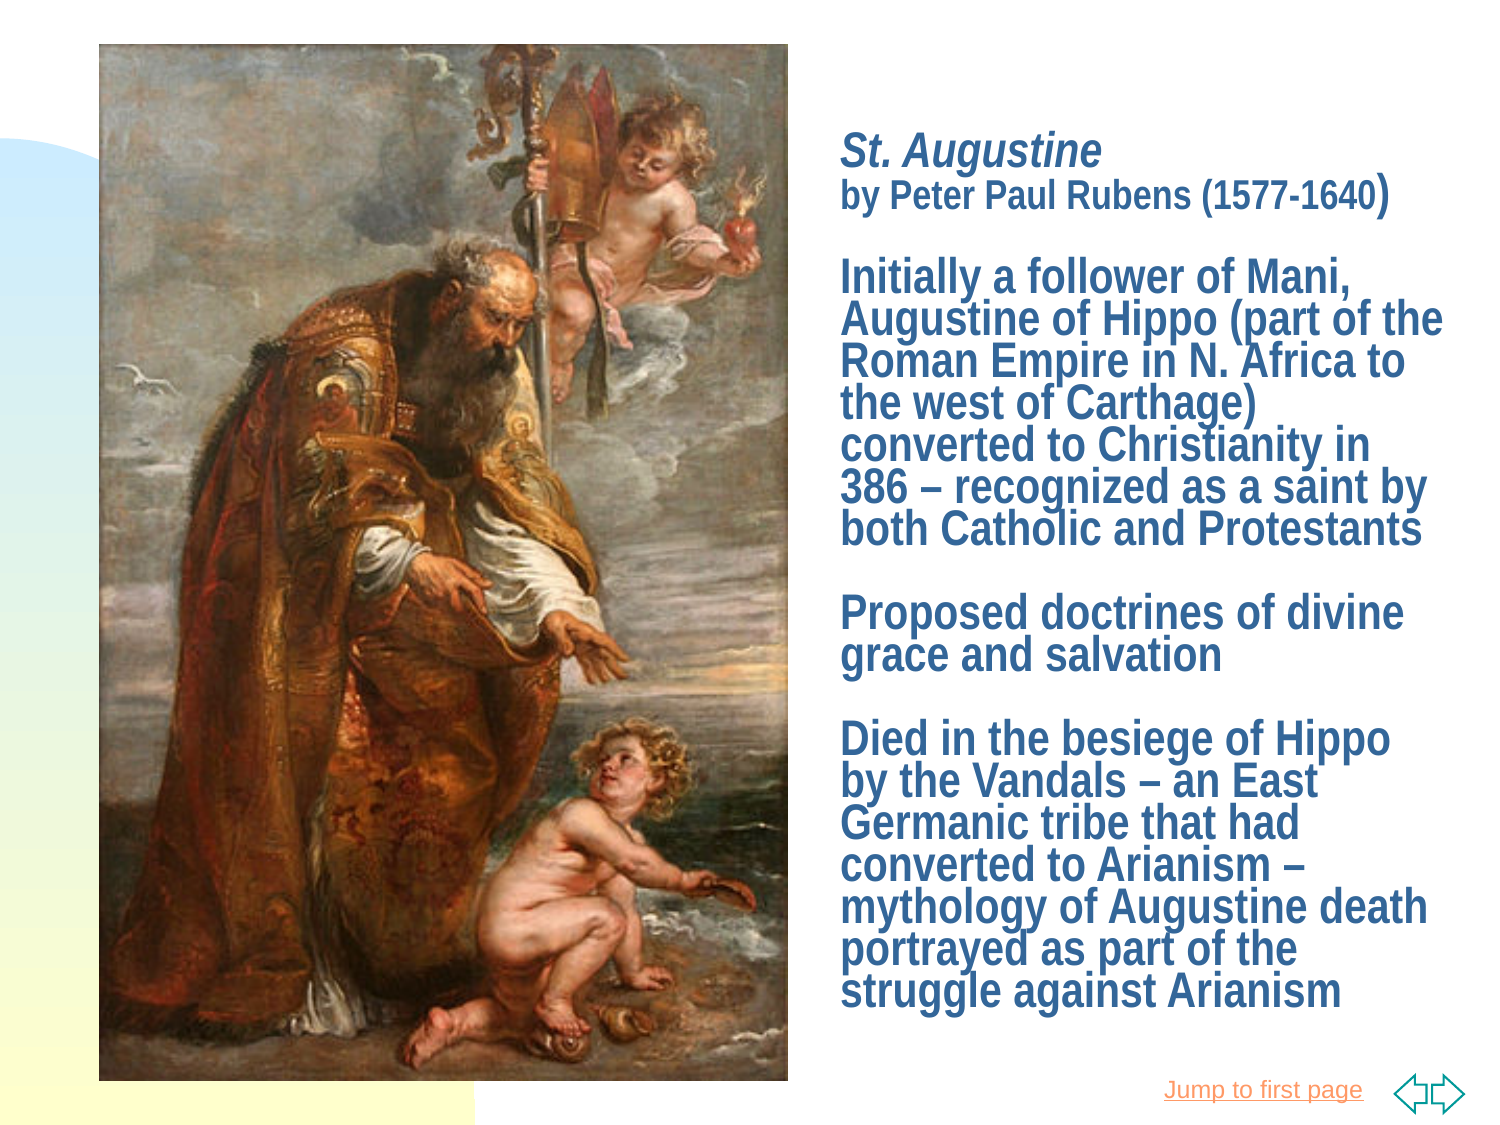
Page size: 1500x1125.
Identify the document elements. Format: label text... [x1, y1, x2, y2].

title St. Augustine by Peter Paul Rubens (1577-1640) Initially a follower of Mani, Augustine of Hippo (part of the Roman Empire in N. Africa to the west of Carthage) converted to Christianity in 386 – recognized as a saint by both Catholic and Protestants Proposed doctrines of divine grace and salvation Died in the besiege of Hippo by the Vandals – an East Germanic tribe that had converted to Arianism – mythology of Augustine death portrayed as part of the struggle against Arianism [824, 99, 1463, 1051]
picture [99, 44, 788, 1081]
